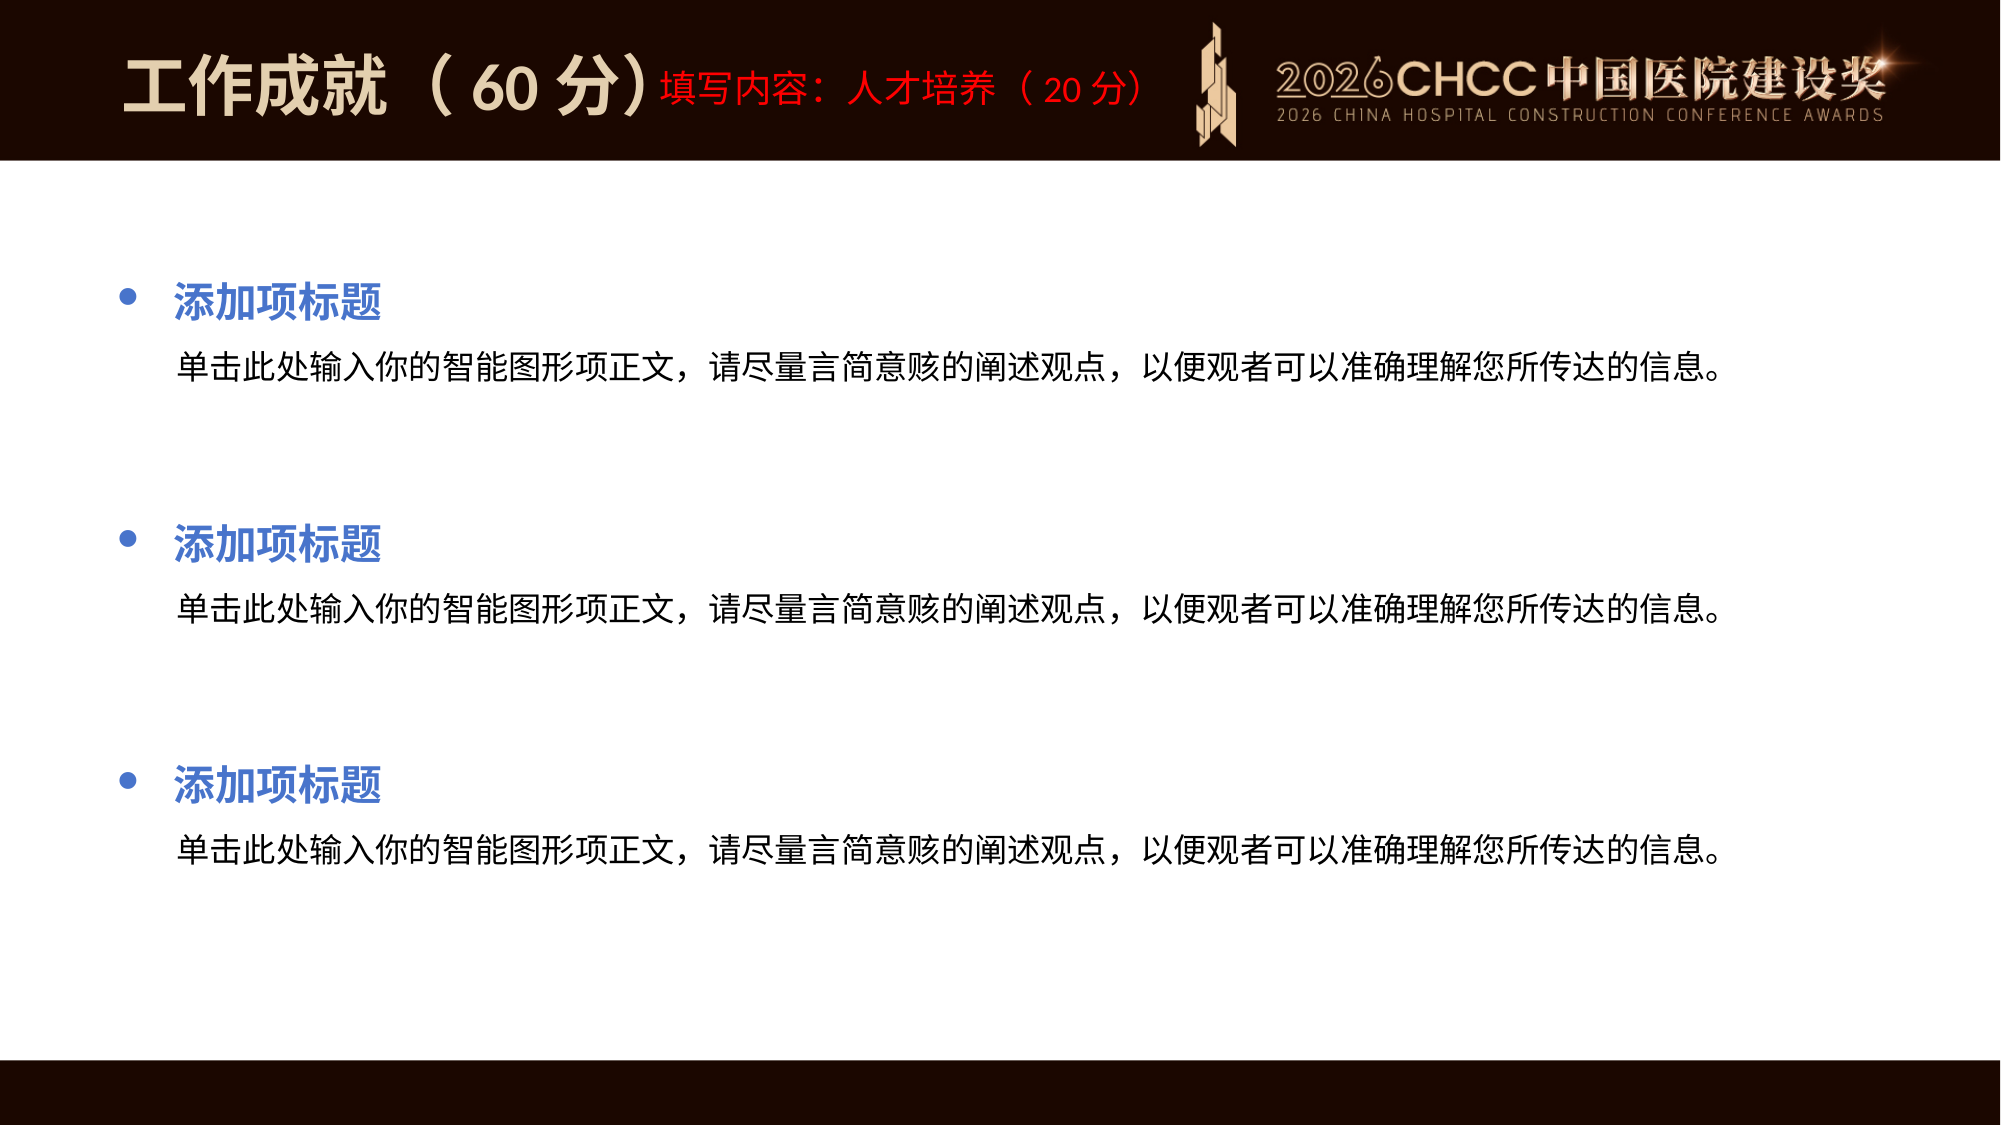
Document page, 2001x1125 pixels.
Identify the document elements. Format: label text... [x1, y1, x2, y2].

text_box 添加项标题 [117, 727, 934, 810]
text_box 单击此处输入你的智能图形项正文，请尽量言简意赅的阐述观点，以便观者可以准确理解您所传达的信息。 [117, 567, 1817, 699]
text_box 单击此处输入你的智能图形项正文，请尽量言简意赅的阐述观点，以便观者可以准确理解您所传达的信息。 [117, 809, 1817, 940]
text_box 填写内容：人才培养（20分） [623, 57, 1201, 117]
text_box 添加项标题 [117, 485, 934, 568]
text_box 添加项标题 [117, 244, 934, 327]
picture [0, 0, 2001, 1125]
text_box 工作成就（60分） [106, 36, 748, 132]
text_box 单击此处输入你的智能图形项正文，请尽量言简意赅的阐述观点，以便观者可以准确理解您所传达的信息。 [117, 326, 1817, 457]
